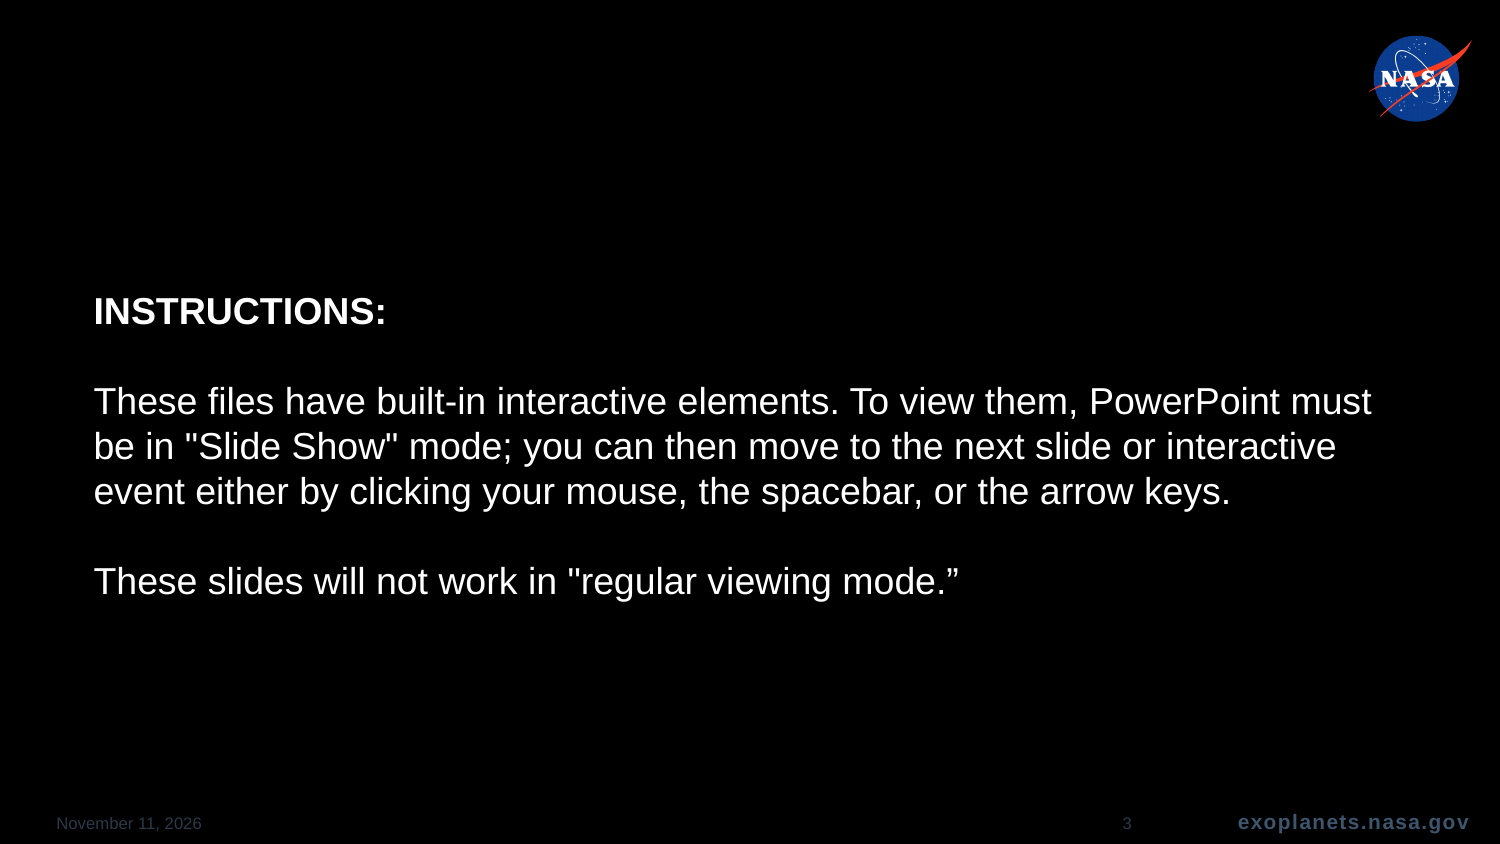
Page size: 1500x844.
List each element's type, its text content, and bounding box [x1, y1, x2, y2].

slide_number 3 [1107, 812, 1425, 833]
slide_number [41, 812, 275, 833]
text_box INSTRUCTIONS: These files have built-in interactive elements. To view them, PowerPoint must be in "Slide Show" mode; you can then move to the next slide or interactive event either by clicking your mouse, the spacebar, or the arrow keys. These slides will not work in "regular viewing mode.” [78, 280, 1404, 610]
picture [1358, 18, 1479, 139]
